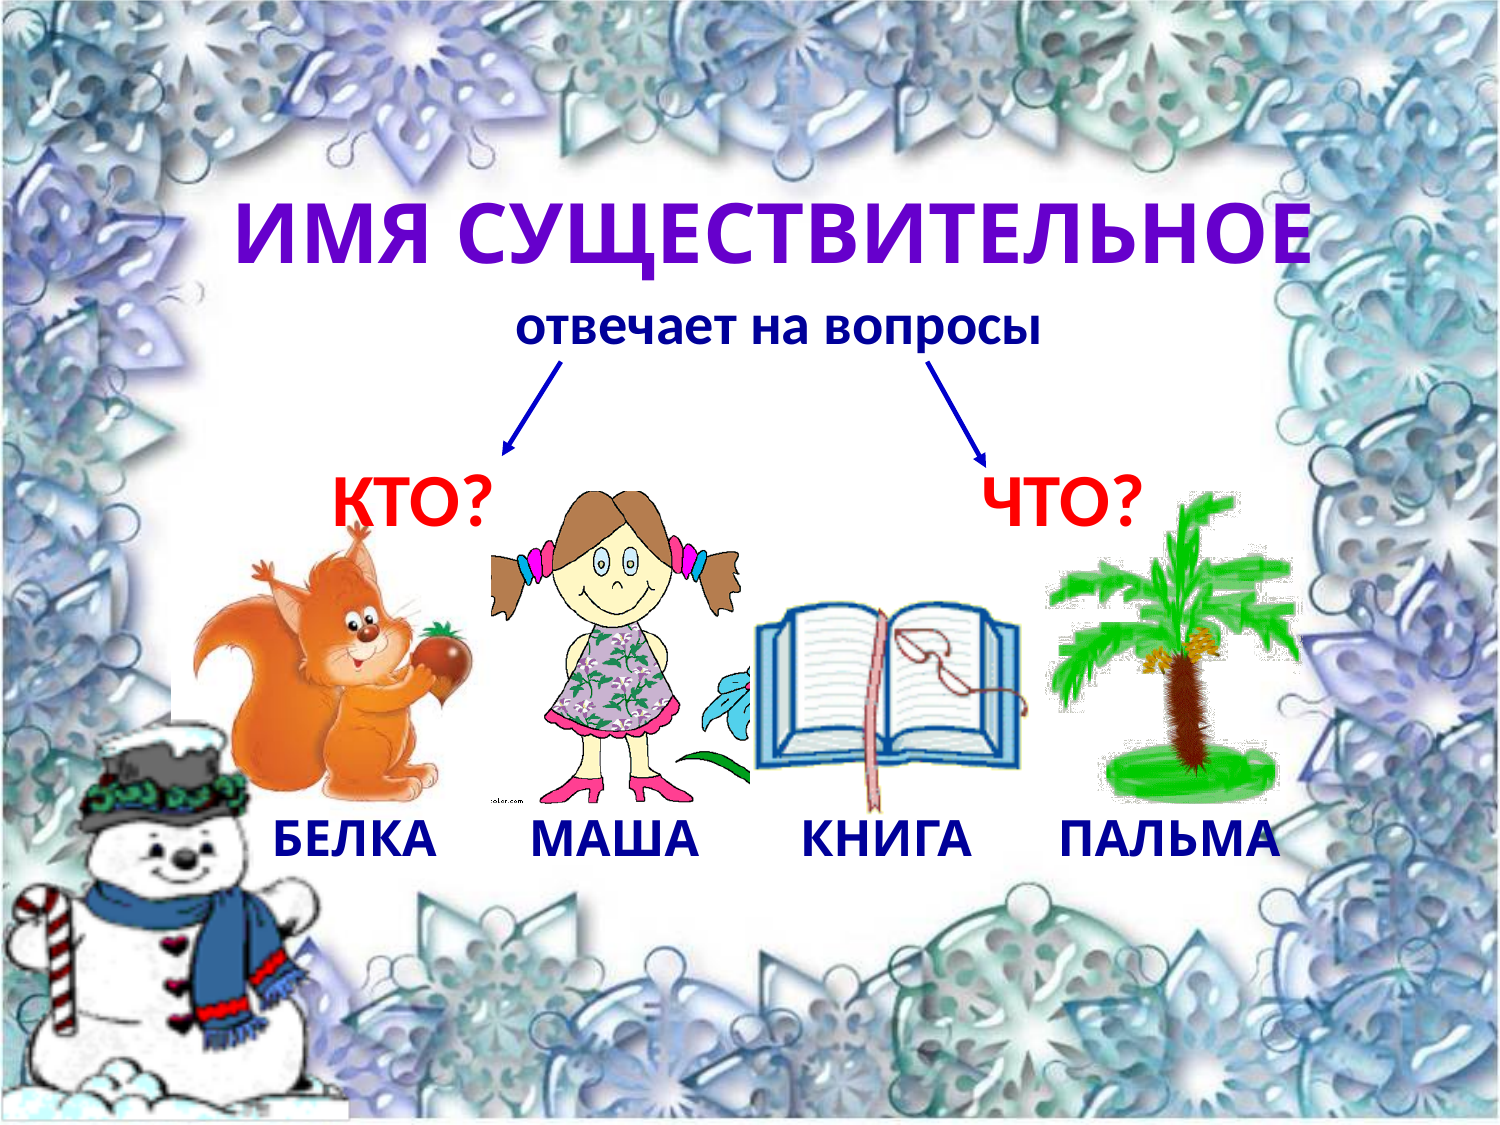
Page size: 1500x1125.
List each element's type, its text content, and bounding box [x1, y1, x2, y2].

text_box КНИГА [761, 826, 1010, 874]
text_box ИМЯ СУЩЕСТВИТЕЛЬНОЕ [147, 172, 1400, 288]
text_box ПАЛЬМА [1021, 798, 1317, 874]
text_box отвечает на вопросы [419, 278, 1140, 364]
picture [0, 0, 1500, 1125]
text_box [927, 361, 987, 468]
text_box БЕЛКА [357, 832, 479, 874]
text_box [501, 361, 561, 457]
text_box КТО? [277, 444, 550, 501]
text_box ЧТО? [927, 444, 1199, 550]
text_box МАША [490, 814, 738, 874]
